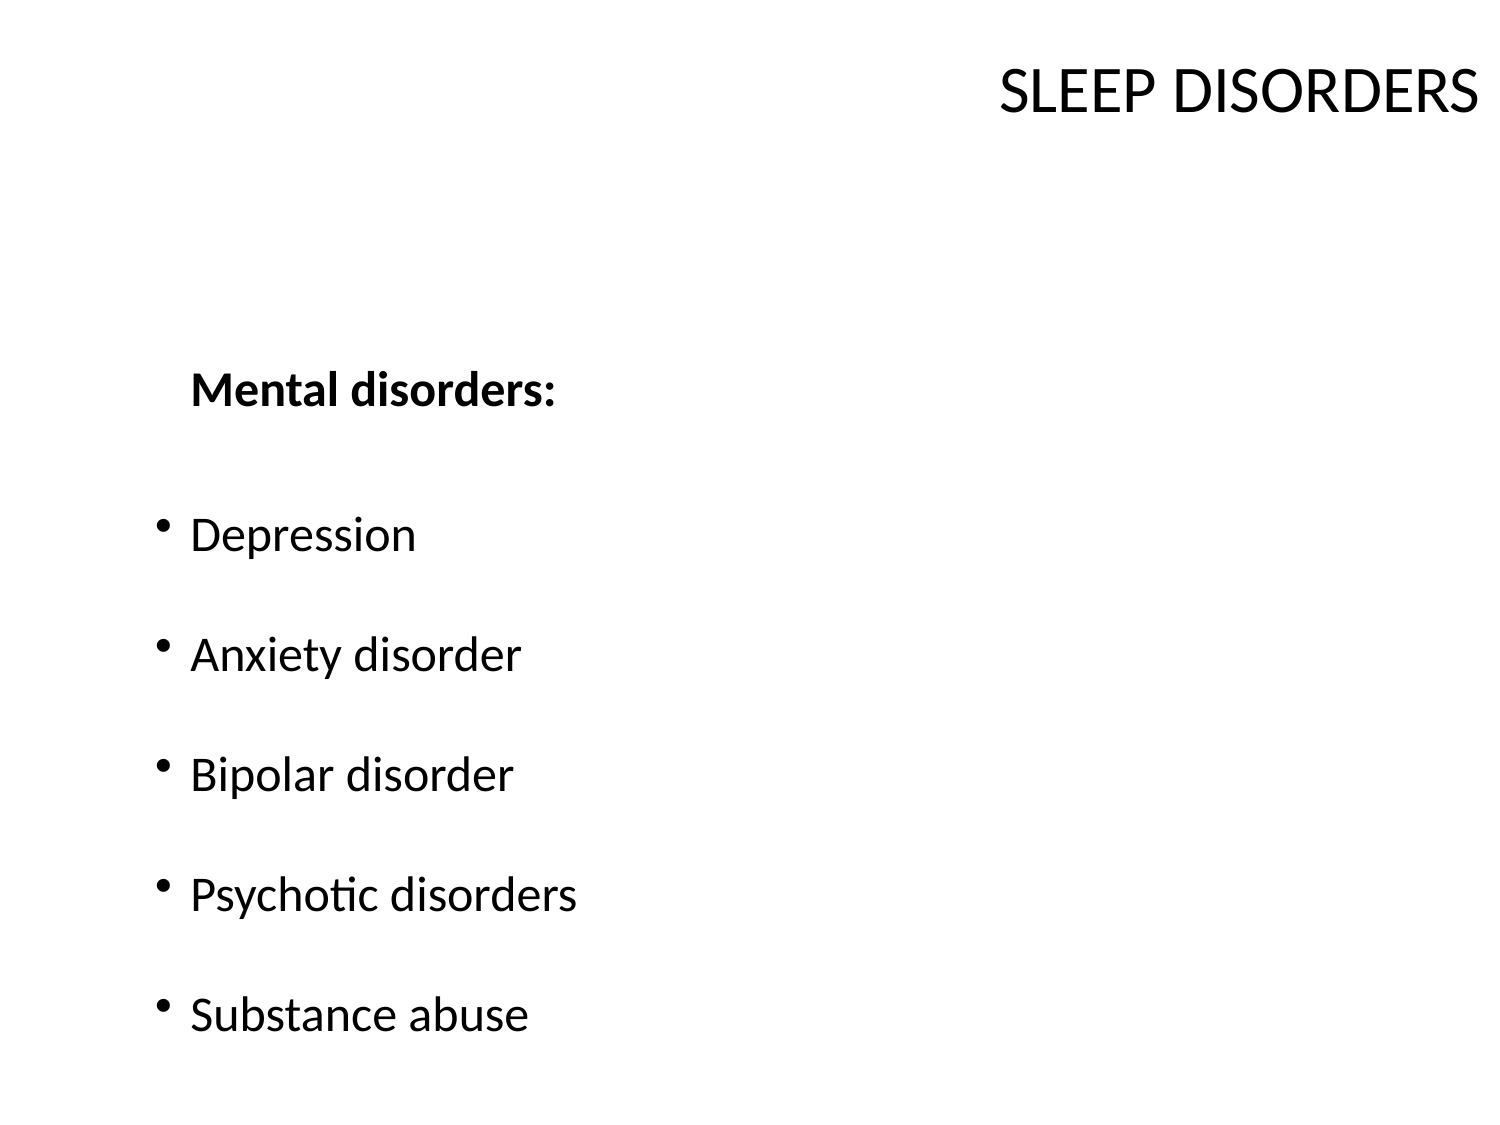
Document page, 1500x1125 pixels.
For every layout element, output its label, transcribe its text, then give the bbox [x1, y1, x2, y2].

text_box Mental disorders: Depression Anxiety disorder Bipolar disorder Psychotic disorders Substance abuse [100, 348, 1378, 1049]
text_box SLEEP DISORDERS [145, 0, 1496, 180]
